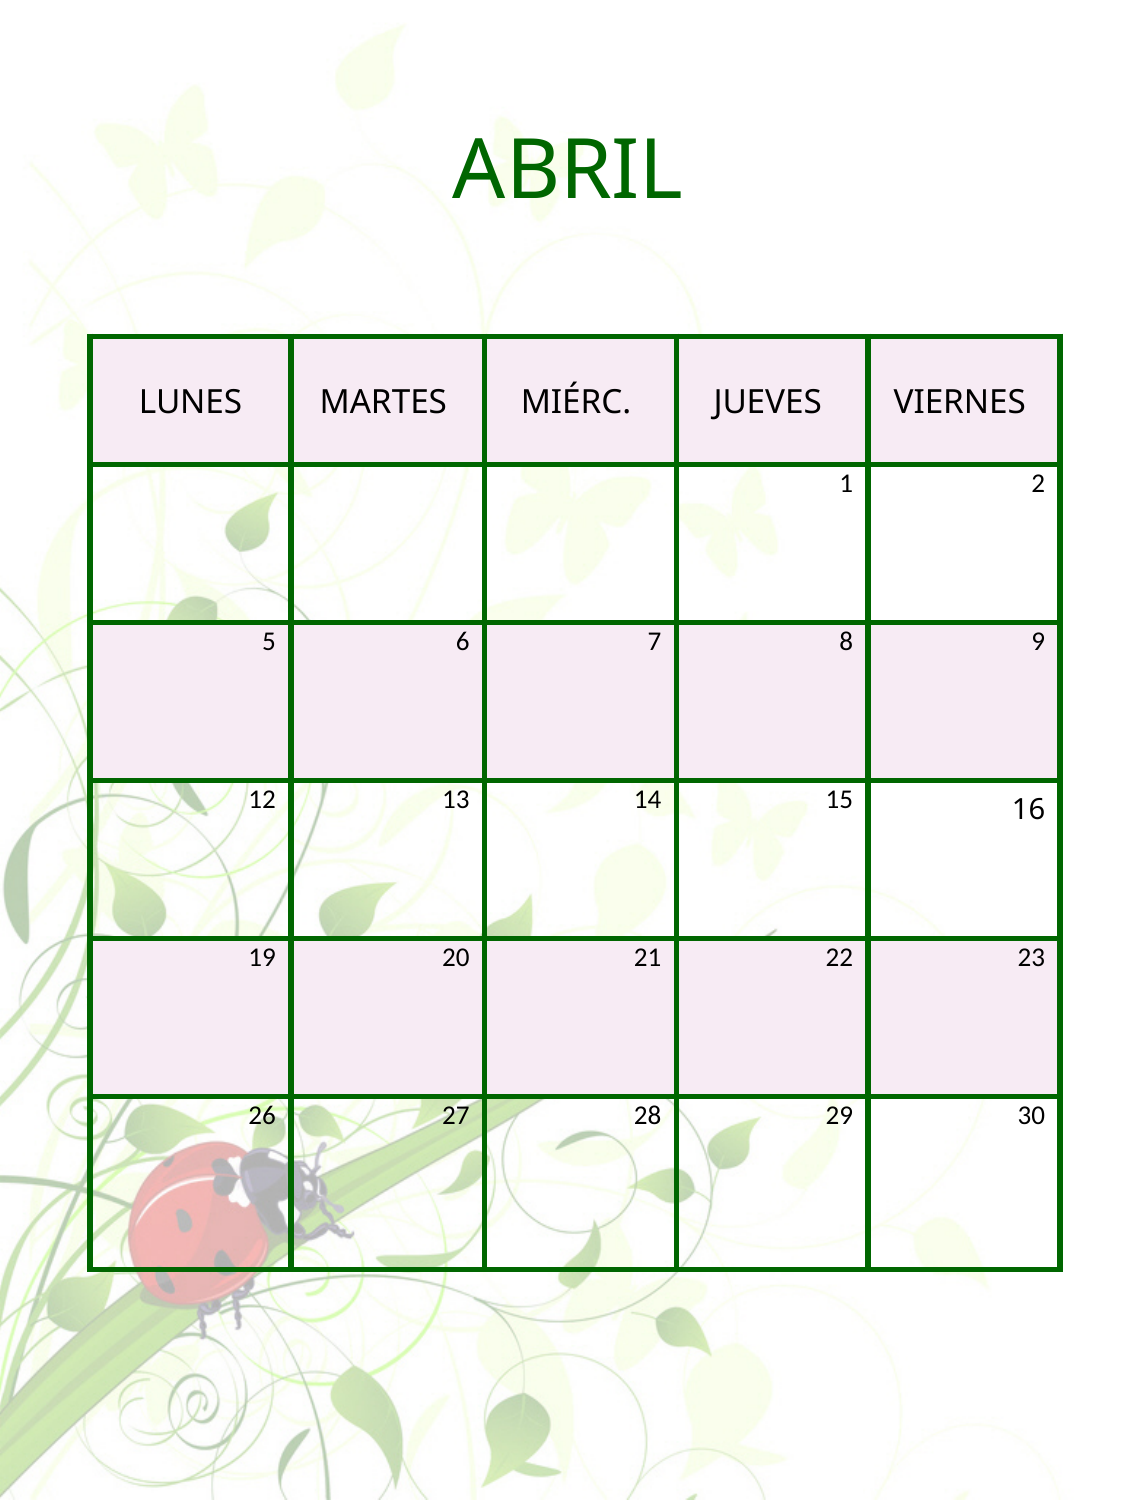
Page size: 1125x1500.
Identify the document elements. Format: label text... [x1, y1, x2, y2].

table_cell 14 [487, 783, 674, 936]
table_cell 23 [871, 941, 1057, 1094]
table_cell 19 [93, 941, 288, 1094]
table_cell 22 [679, 941, 865, 1094]
table_cell 26 [93, 1099, 288, 1267]
table_cell 7 [487, 625, 674, 778]
table_header LUNES [93, 339, 288, 462]
table_cell 2 [871, 467, 1057, 620]
table_cell 28 [487, 1099, 674, 1267]
picture [0, 0, 1125, 1500]
table_cell 6 [294, 625, 482, 778]
table_cell 5 [93, 625, 288, 778]
table_cell 8 [679, 625, 865, 778]
table_cell 9 [871, 625, 1057, 778]
table_cell 21 [487, 941, 674, 1094]
table_cell 27 [294, 1099, 482, 1267]
table_cell 16 [871, 783, 1057, 936]
table_cell 15 [679, 783, 865, 936]
table_header MARTES [294, 339, 482, 462]
table_cell 20 [294, 941, 482, 1094]
table_cell [93, 467, 288, 620]
table_cell 13 [294, 783, 482, 936]
table_header MIÉRC. [487, 339, 674, 462]
table_header VIERNES [871, 339, 1057, 462]
text_box ABRIL [207, 112, 929, 231]
table_cell [294, 467, 482, 620]
table_cell 29 [679, 1099, 865, 1267]
table_cell [487, 467, 674, 620]
table_cell 1 [679, 467, 865, 620]
table_header JUEVES [679, 339, 865, 462]
table_cell 30 [871, 1099, 1057, 1267]
table_cell 12 [93, 783, 288, 936]
